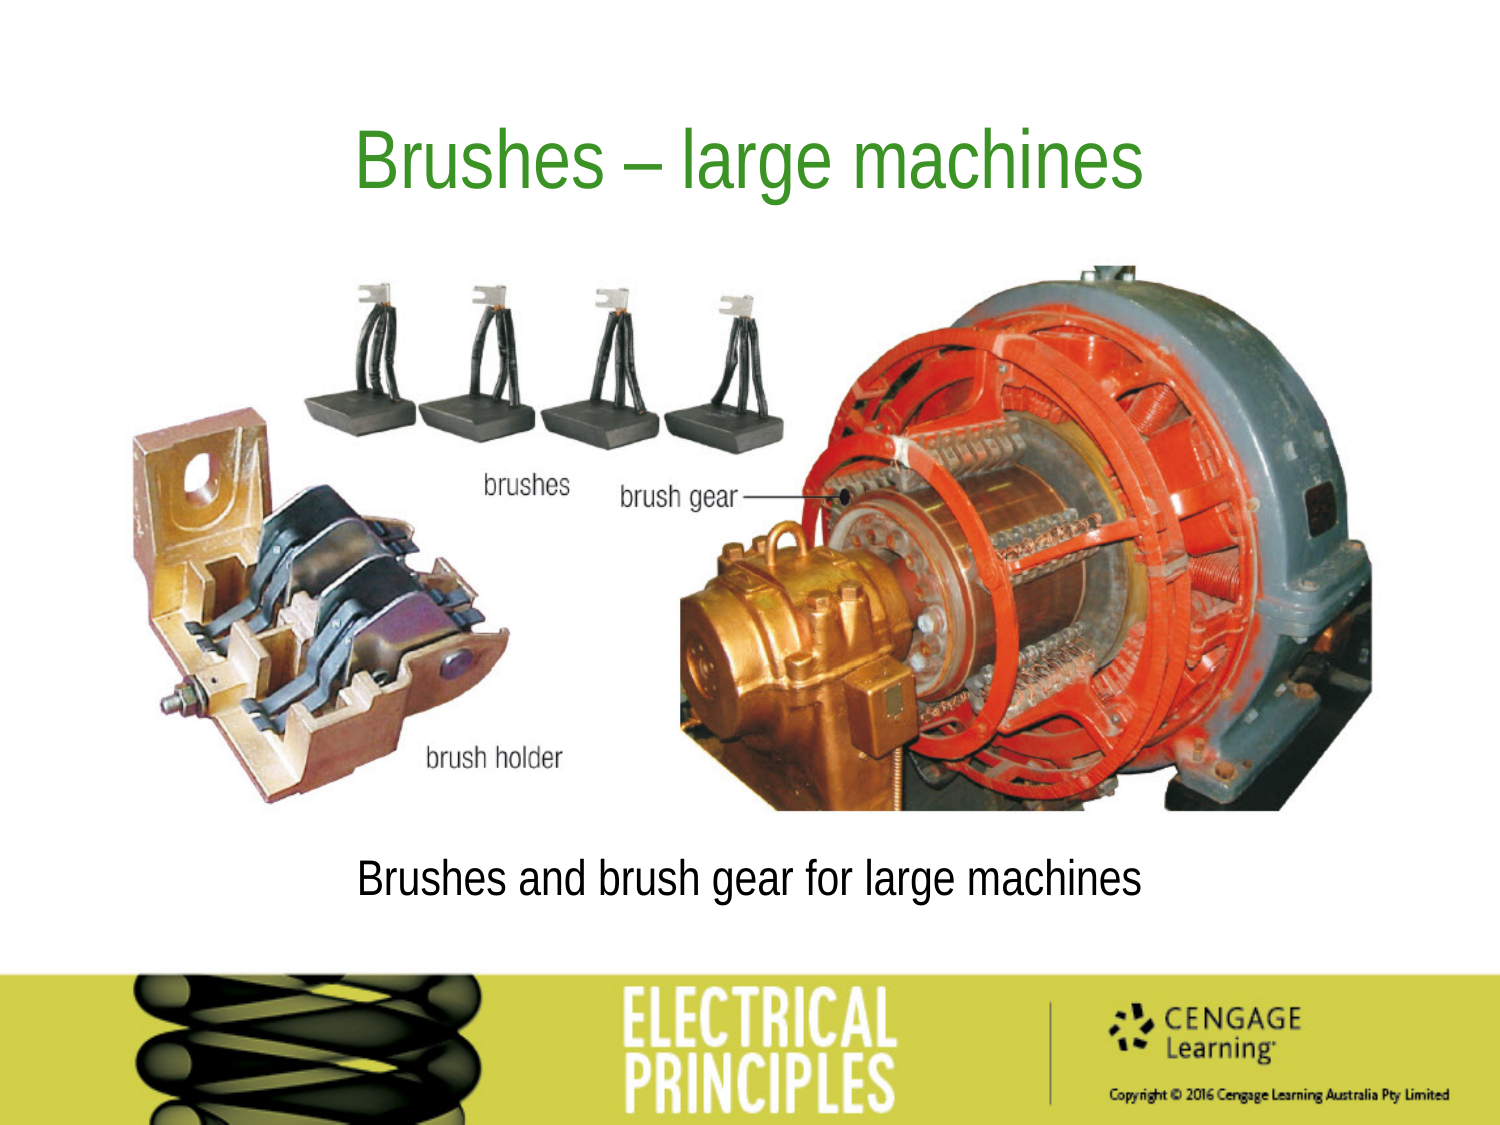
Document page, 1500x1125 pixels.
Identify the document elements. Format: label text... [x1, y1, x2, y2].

picture [0, 207, 1500, 1125]
text_box Brushes – large machines [0, 0, 1500, 207]
text_box Brushes and brush gear for large machines [100, 838, 1400, 914]
